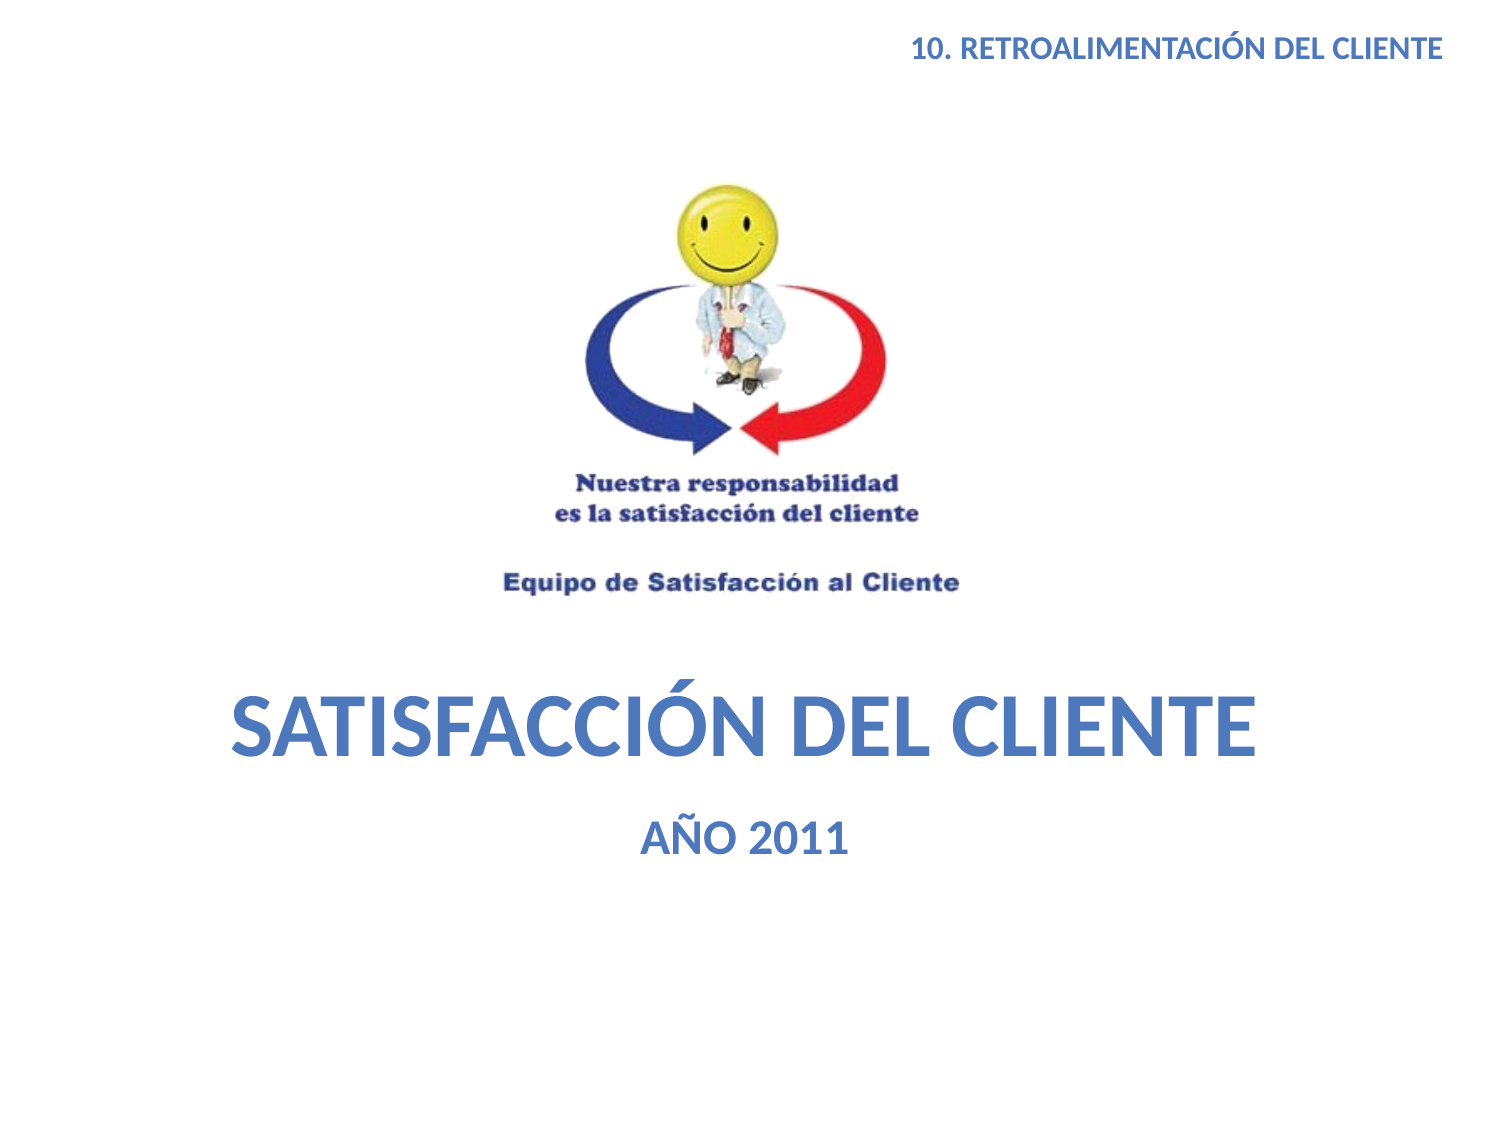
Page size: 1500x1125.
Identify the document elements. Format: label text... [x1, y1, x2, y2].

text_box 10. Retroalimentación del Cliente [159, 18, 1459, 74]
title Satisfacción del Cliente año 2011 [88, 656, 1401, 894]
picture [489, 172, 993, 599]
